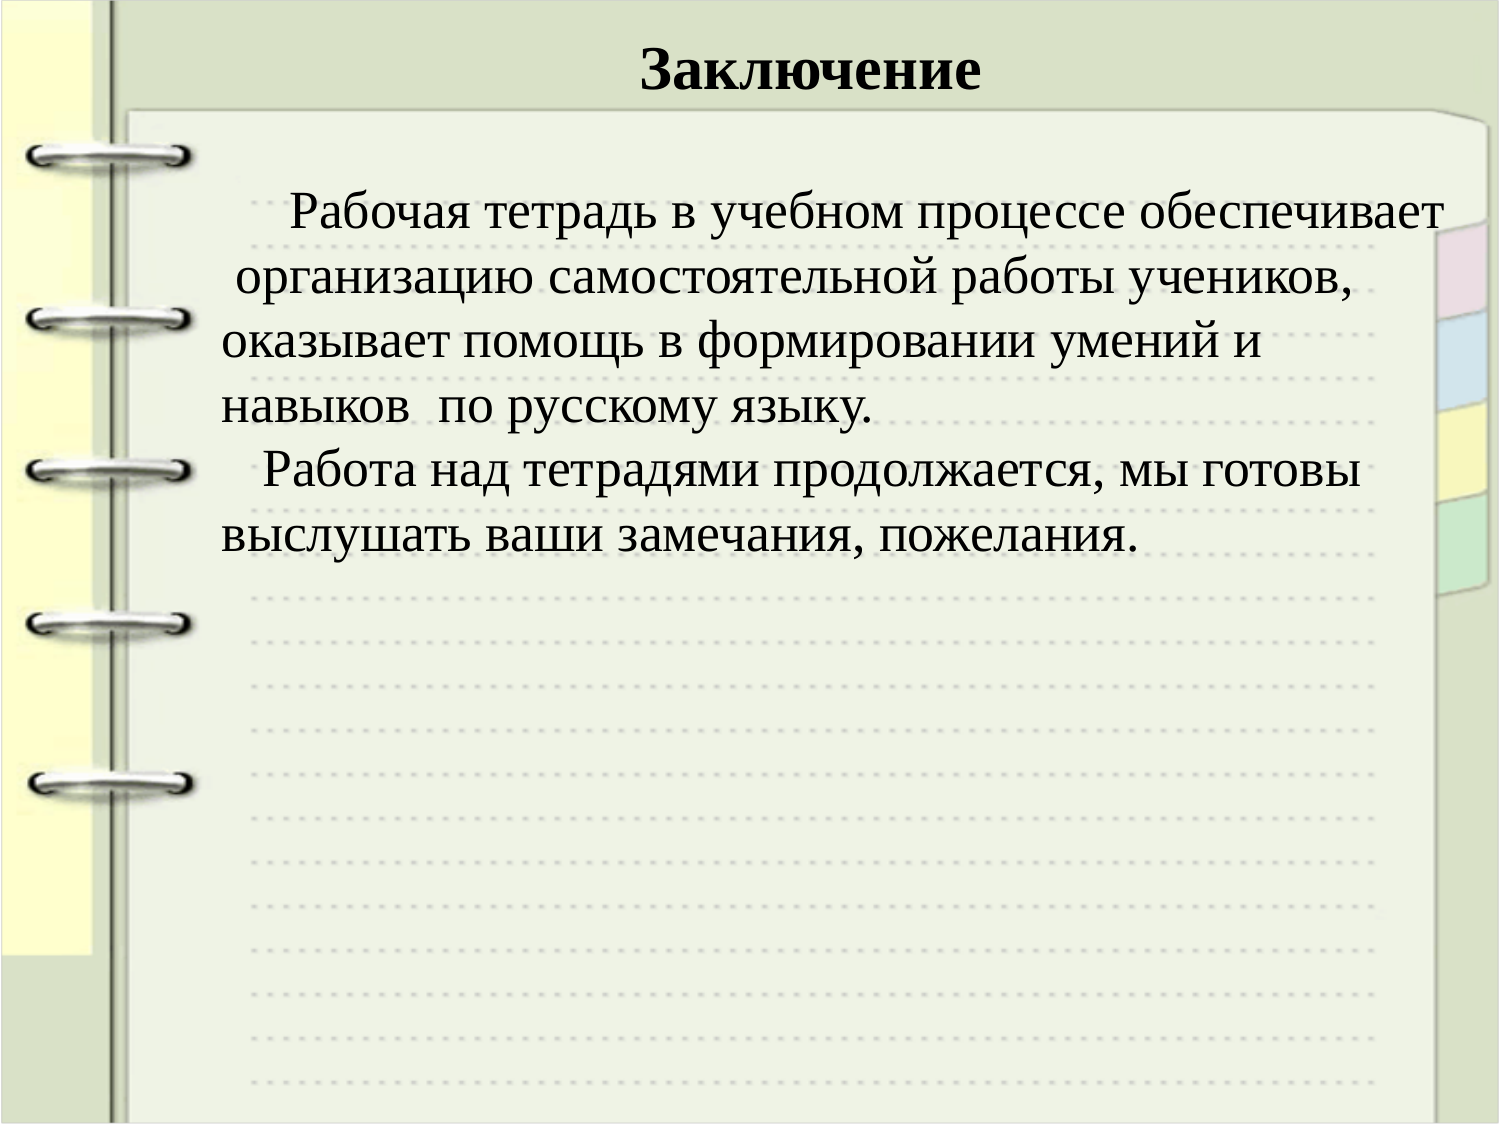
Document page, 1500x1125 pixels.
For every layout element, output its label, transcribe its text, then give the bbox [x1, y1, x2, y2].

list Рабочая тетрадь в учебном процессе обеспечивает организацию самостоятельной работы учеников, оказывает помощь в формировании умений и навыков по русскому языку. Работа над тетрадями продолжается, мы готовы выслушать ваши замечания, пожелания. [206, 113, 1471, 1059]
title Заключение [135, 19, 1378, 110]
picture [0, 0, 1500, 1125]
